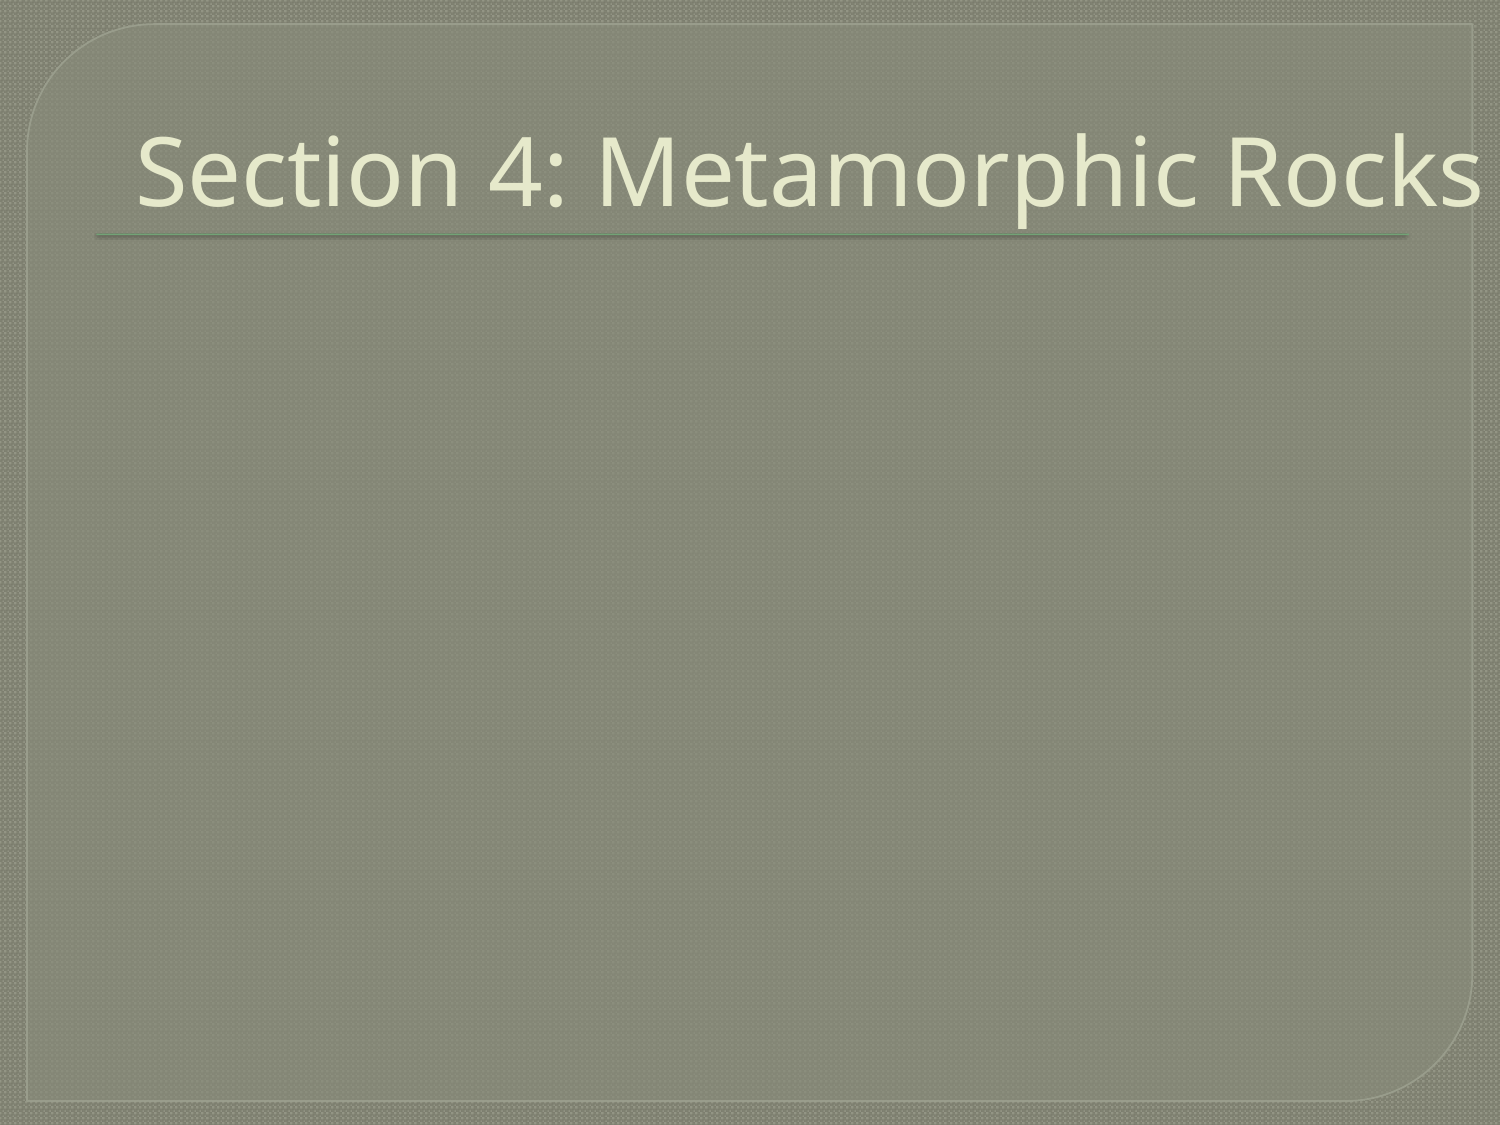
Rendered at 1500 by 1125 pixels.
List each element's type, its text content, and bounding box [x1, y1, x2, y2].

title Section 4: Metamorphic Rocks [38, 45, 1500, 233]
